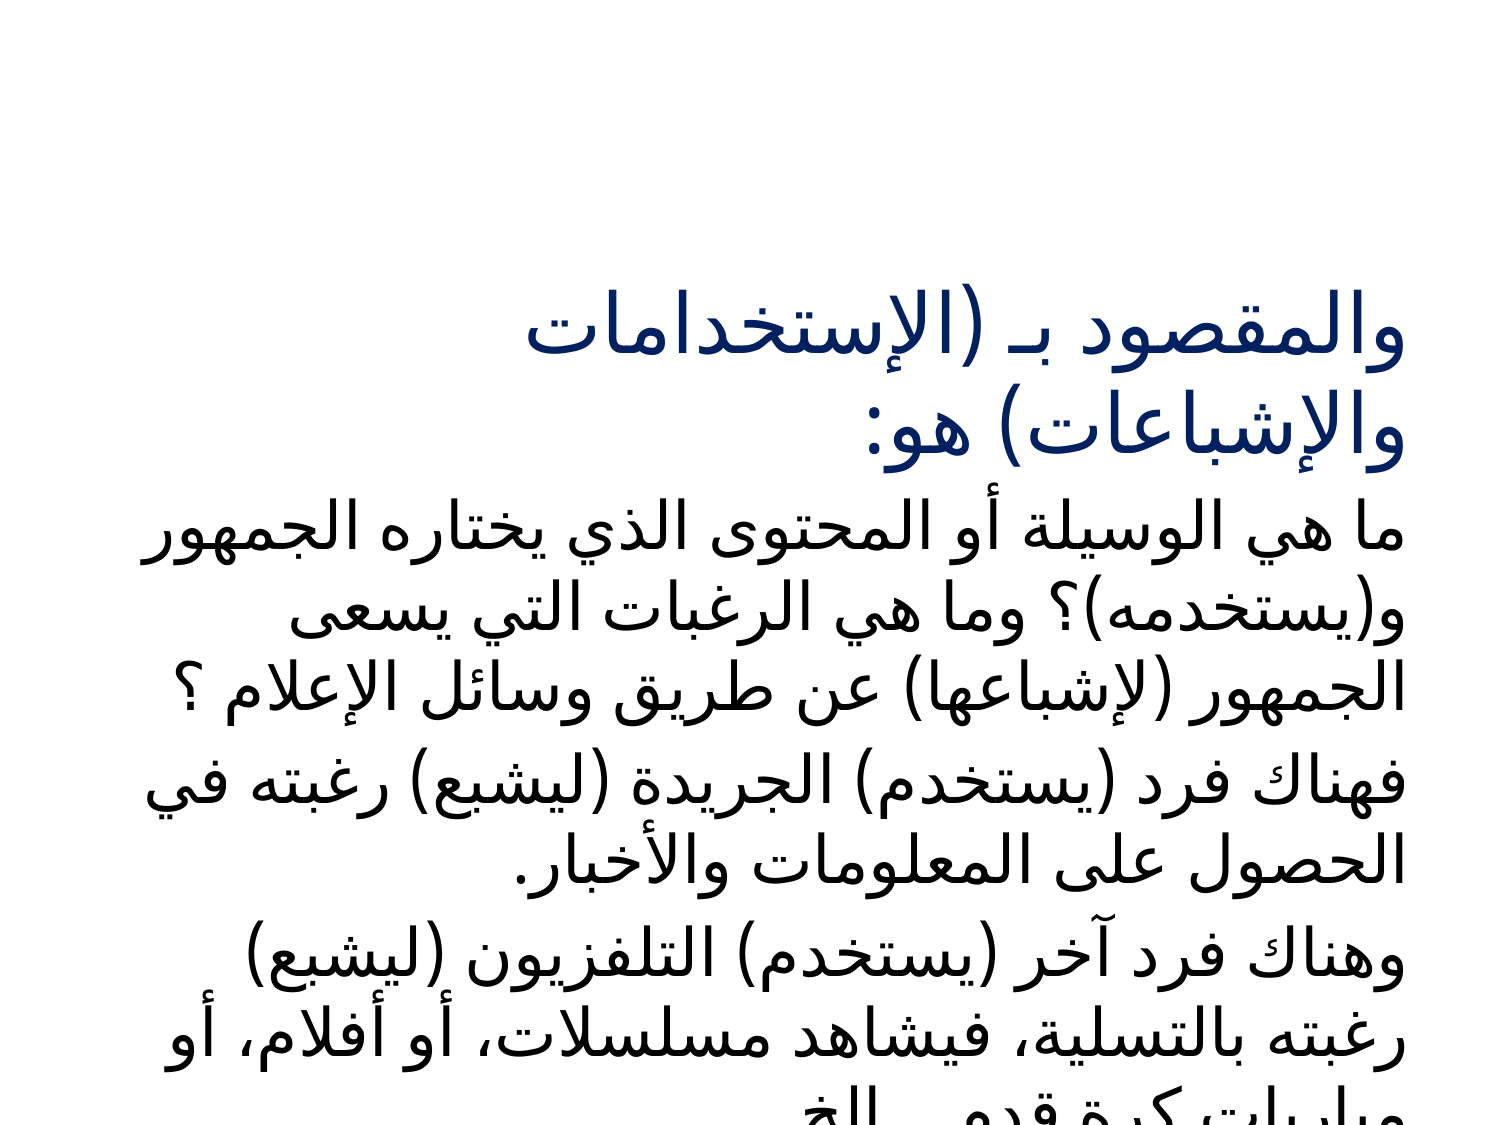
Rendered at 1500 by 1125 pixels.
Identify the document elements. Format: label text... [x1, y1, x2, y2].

list والمقصود بـ (الإستخدامات والإشباعات) هو: ما هي الوسيلة أو المحتوى الذي يختاره الجمهور و(يستخدمه)؟ وما هي الرغبات التي يسعى الجمهور (لإشباعها) عن طريق وسائل الإعلام ؟ فهناك فرد (يستخدم) الجريدة (ليشبع) رغبته في الحصول على المعلومات والأخبار. وهناك فرد آخر (يستخدم) التلفزيون (ليشبع) رغبته بالتسلية، فيشاهد مسلسلات، أو أفلام، أو مباريات كرة قدم ...إلخ. [75, 262, 1425, 1005]
